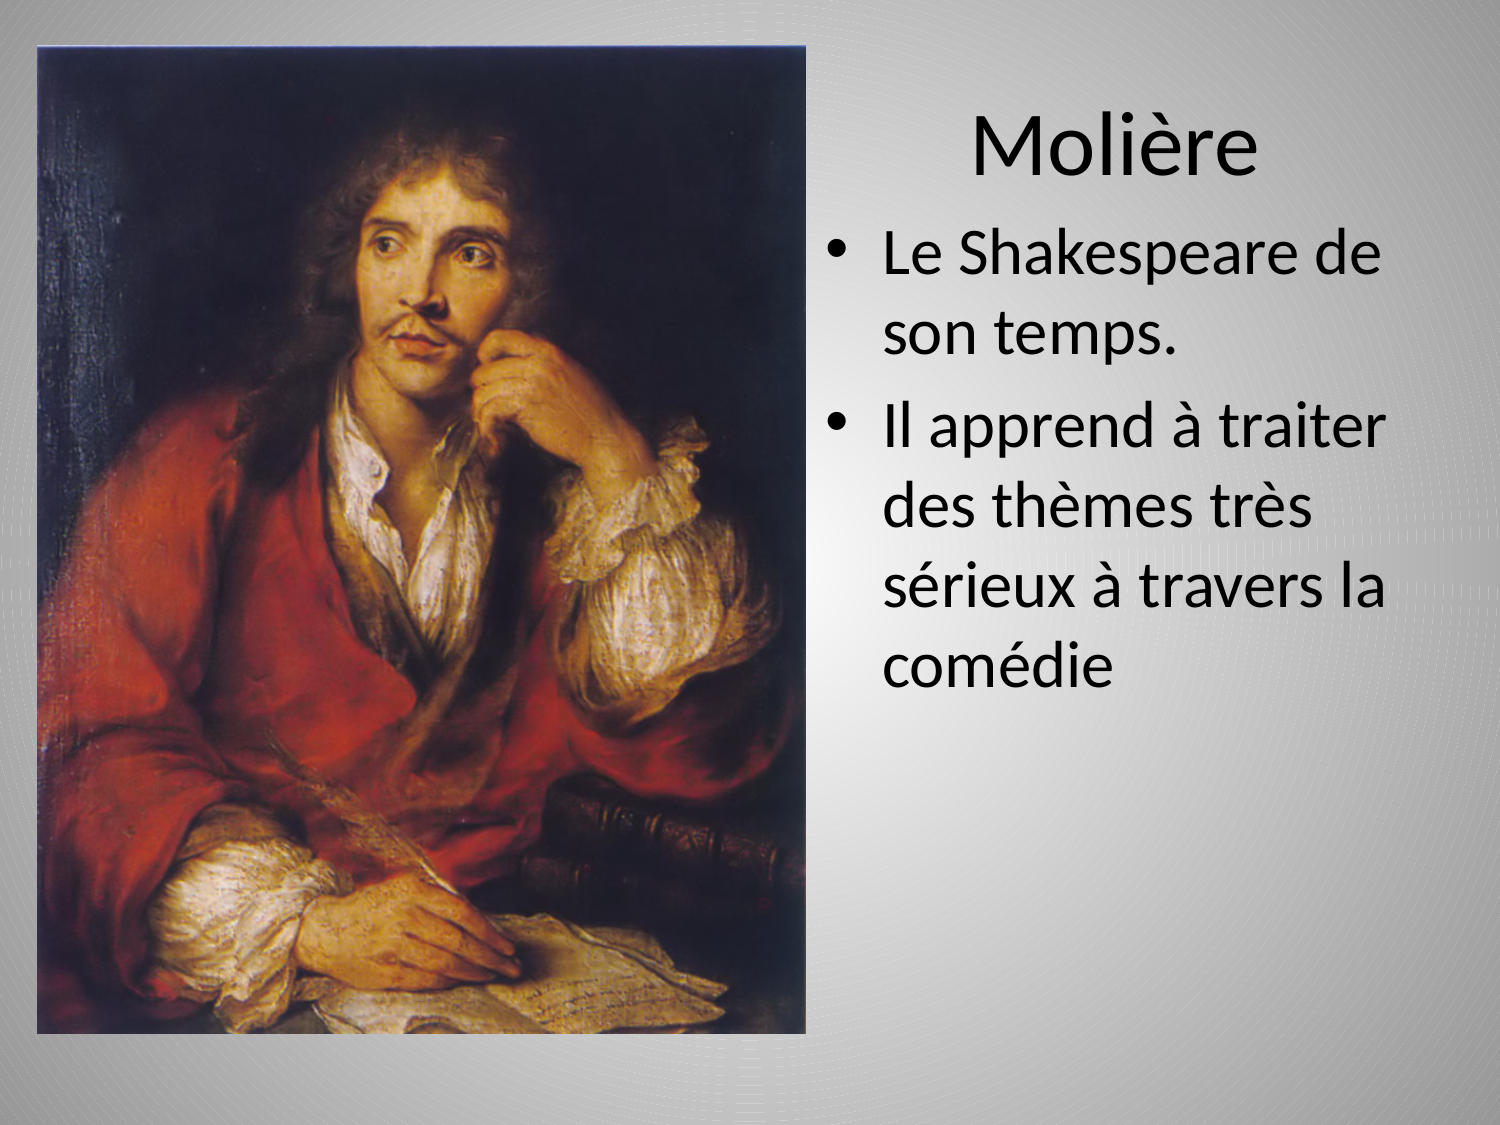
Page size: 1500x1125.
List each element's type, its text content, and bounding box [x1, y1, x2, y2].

list Le Shakespeare de son temps. Il apprend à traiter des thèmes très sérieux à travers la comédie [810, 200, 1411, 1125]
picture [37, 44, 806, 1035]
title Molière [807, 45, 1425, 233]
